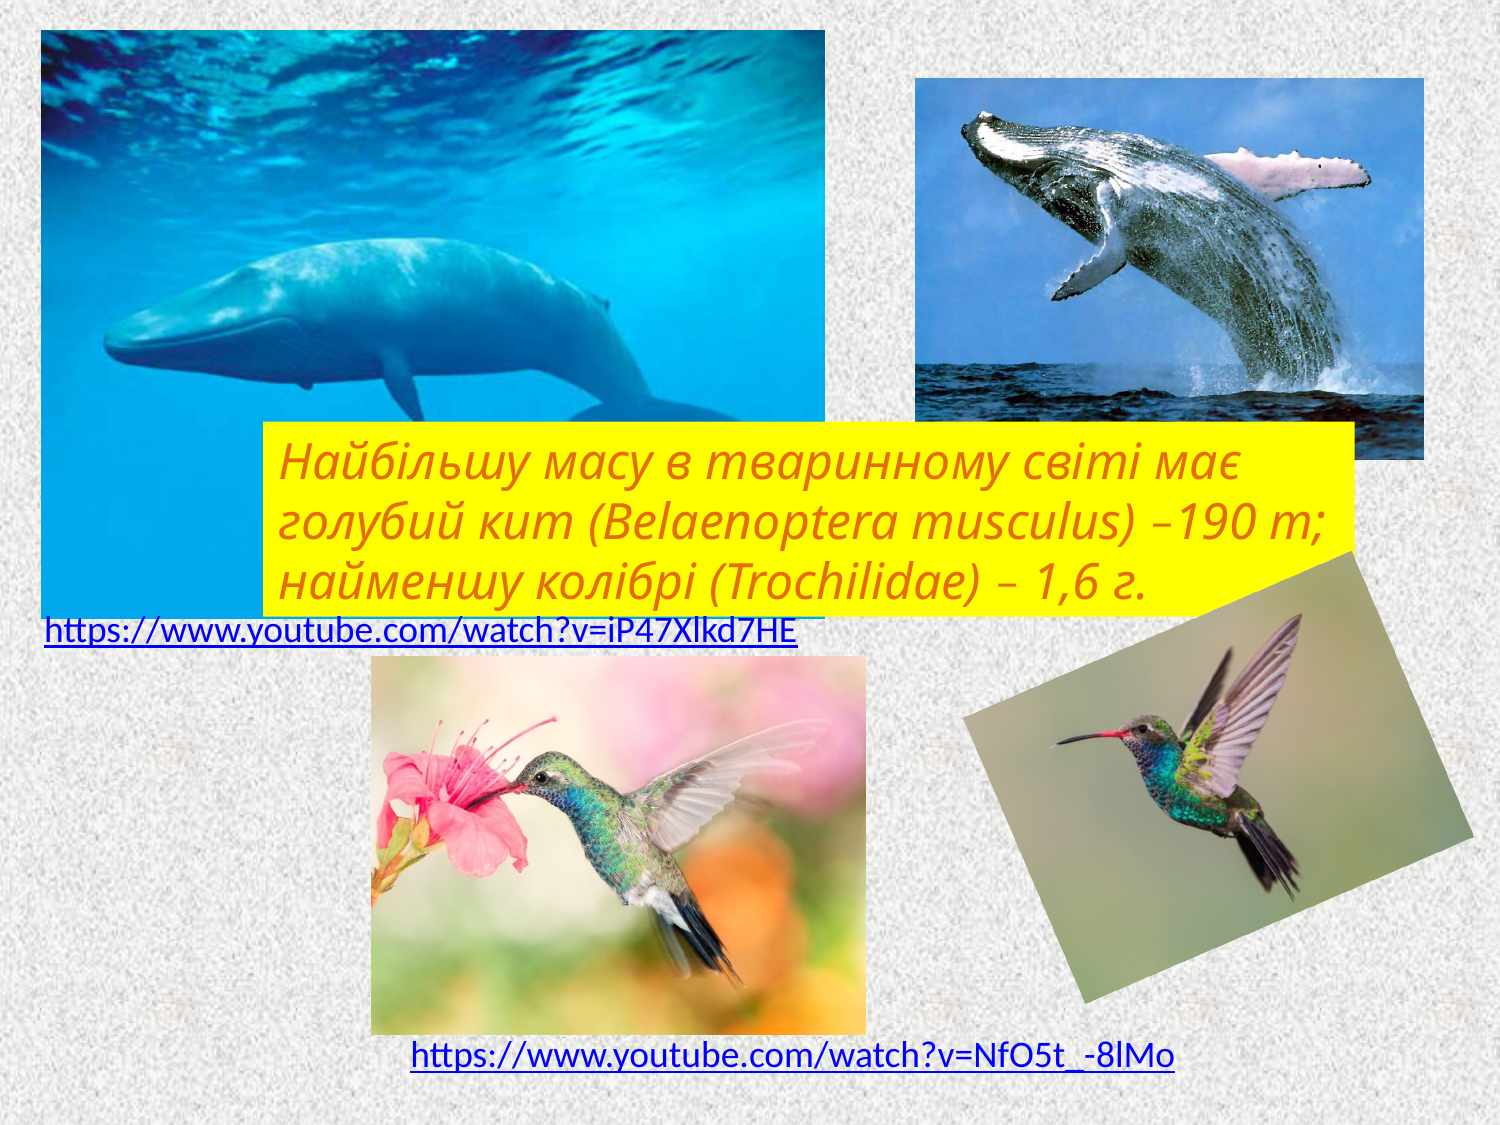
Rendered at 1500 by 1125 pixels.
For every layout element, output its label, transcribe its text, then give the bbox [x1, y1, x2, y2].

picture [0, 0, 1500, 1125]
text_box https://www.youtube.com/watch?v=iP47Xlkd7HE [29, 597, 972, 703]
text_box Найбільшу масу в тваринному світі має голубий кит (Belaenoptera musculus) –190 т; найменшу колібрі (Trochilidae) – 1,6 г. [830, 421, 1355, 617]
text_box https://www.youtube.com/watch?v=NfO5t_-8lMo [395, 1023, 1430, 1125]
